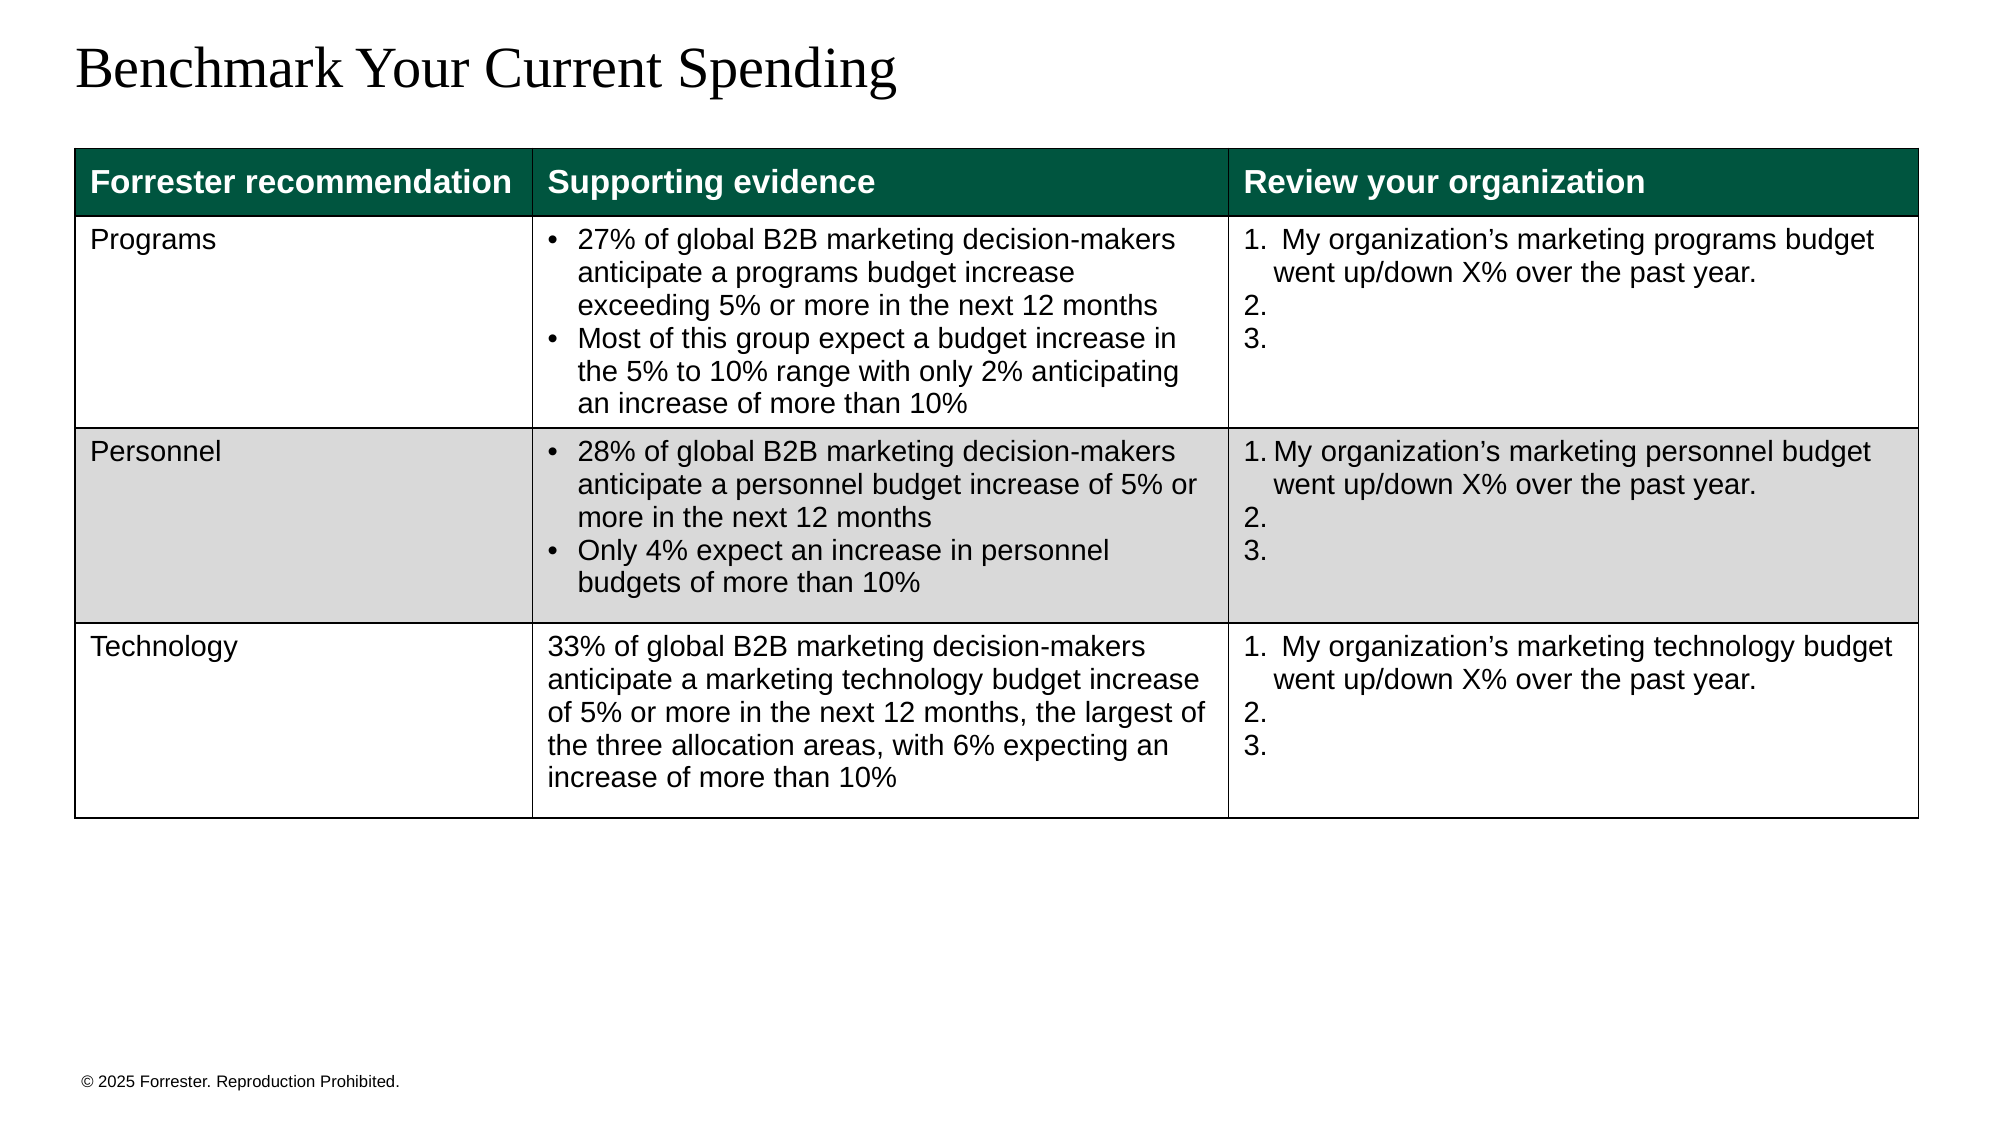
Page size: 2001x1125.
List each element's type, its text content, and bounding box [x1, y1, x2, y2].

table_cell My organization’s marketing technology budget went up/down X% over the past year. [1229, 624, 1918, 817]
table_cell Programs [76, 226, 532, 427]
table_cell 27% of global B2B marketing decision-makers anticipate a programs budget increase exceeding 5% or more in the next 12 months Most of this group expect a budget increase in the 5% to 10% range with only 2% anticipating an increase of more than 10% [533, 226, 1228, 427]
table_cell 33% of global B2B marketing decision-makers anticipate a marketing technology budget increase of 5% or more in the next 12 months, the largest of the three allocation areas, with 6% expecting an increase of more than 10% [533, 624, 1228, 817]
table_cell Technology [76, 624, 532, 817]
table_cell My organization’s marketing personnel budget went up/down X% over the past year. [1229, 429, 1918, 622]
title Benchmark Your Current Spending [75, 37, 1965, 226]
table_cell 28% of global B2B marketing decision-makers anticipate a personnel budget increase of 5% or more in the next 12 months Only 4% expect an increase in personnel budgets of more than 10% [533, 429, 1228, 622]
table_cell Personnel [76, 429, 532, 622]
table_cell My organization’s marketing programs budget went up/down X% over the past year. [1229, 226, 1918, 427]
